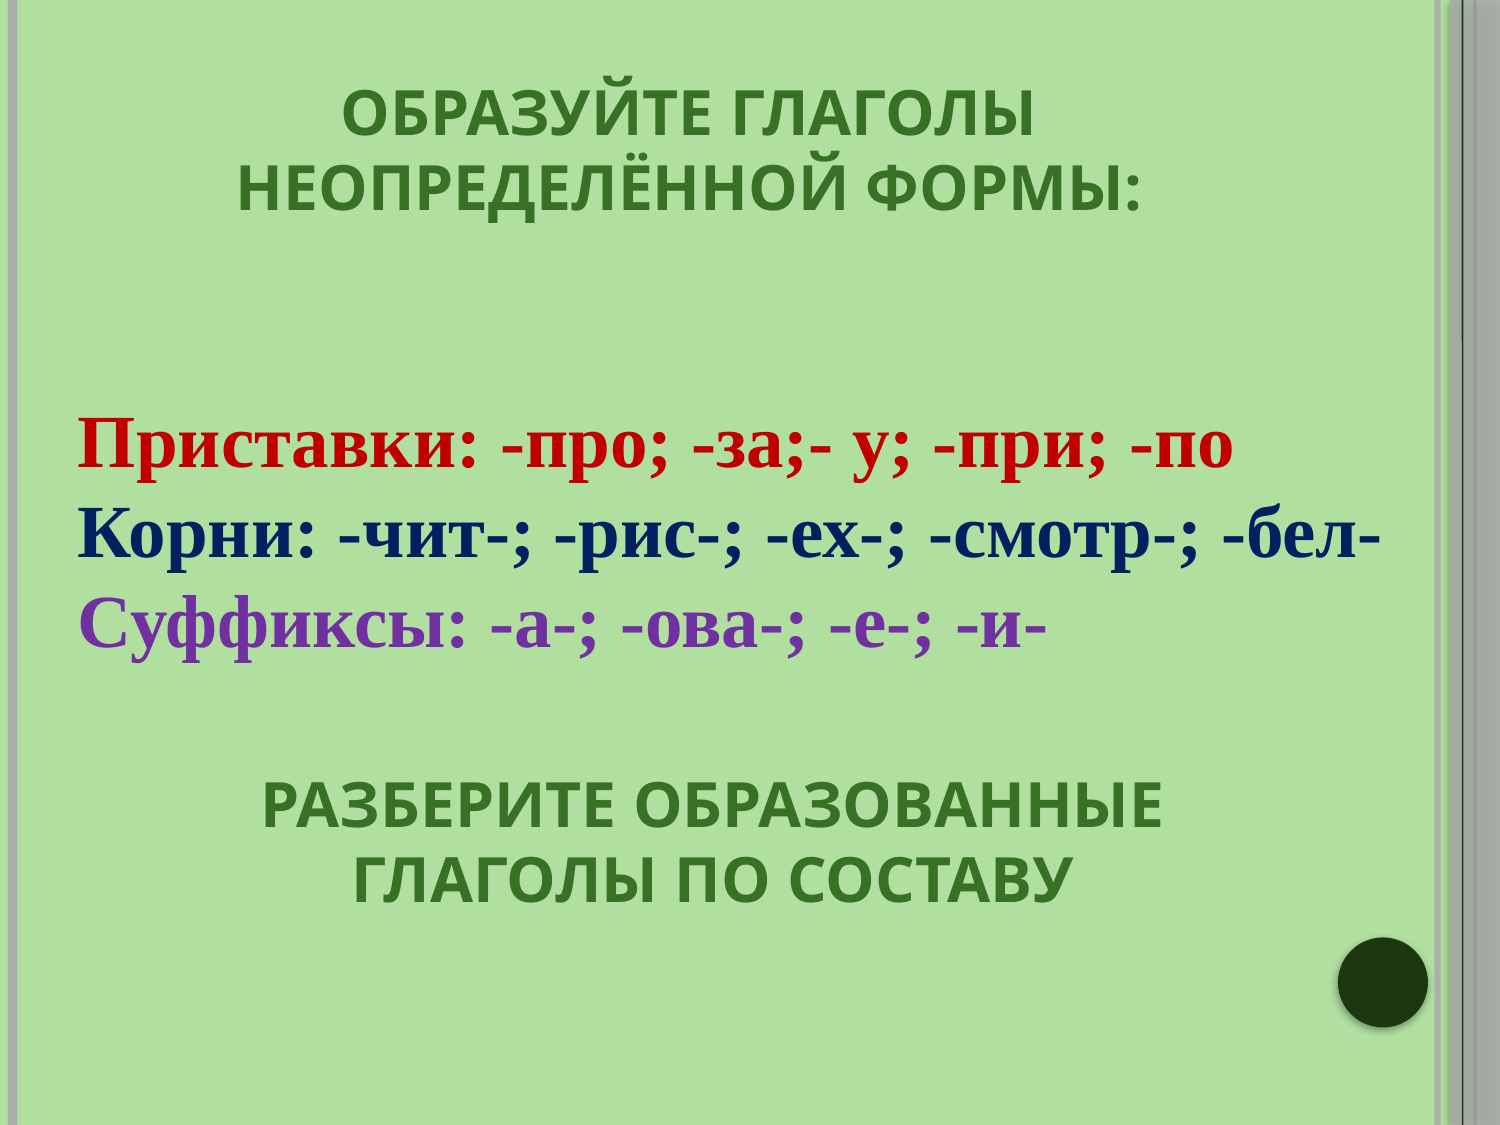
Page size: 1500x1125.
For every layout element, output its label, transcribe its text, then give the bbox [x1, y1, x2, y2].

title Образуйте глаголы неопределённой формы: [76, 42, 1302, 231]
text_box Разберите образованные глаголы по составу [100, 734, 1326, 922]
text_box Приставки: -про; -за;- у; -при; -по Корни: -чит-; -рис-; -ех-; -смотр-; -бел- Суффиксы: -а-; -ова-; -е-; -и- [63, 385, 1400, 670]
